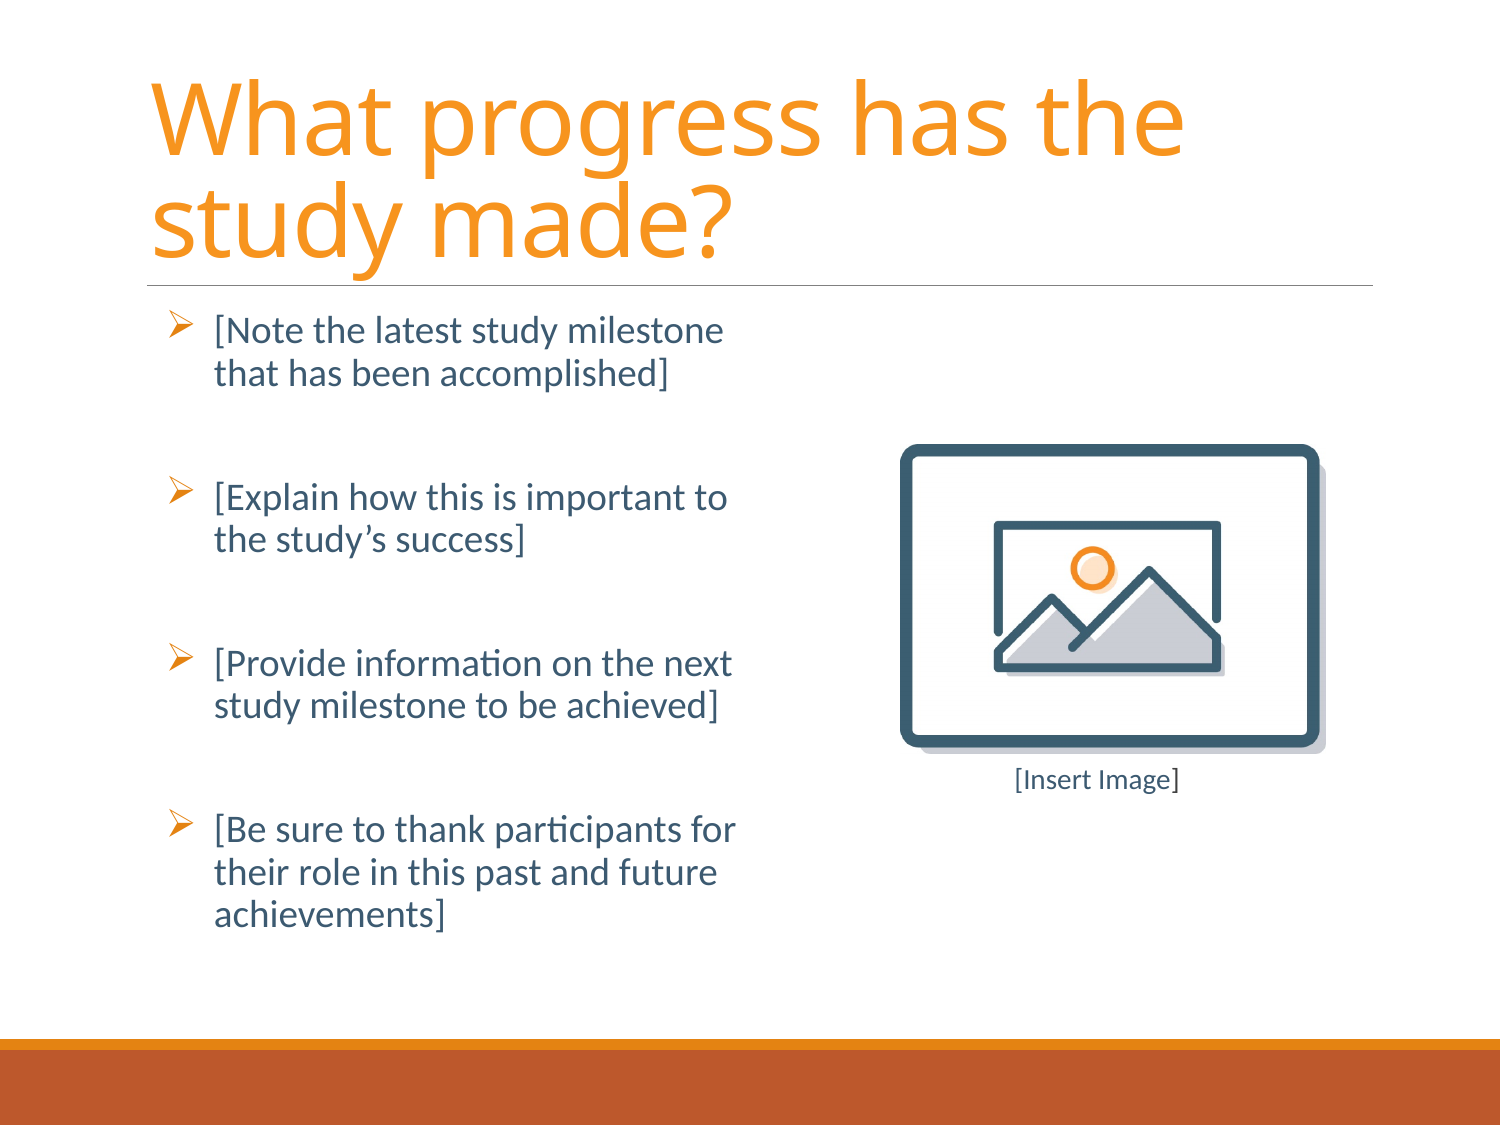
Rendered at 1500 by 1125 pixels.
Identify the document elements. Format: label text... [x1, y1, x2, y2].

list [899, 444, 1326, 755]
list [Note the latest study milestone that has been accomplished] [Explain how this is important to the study’s success] [Provide information on the next study milestone to be achieved] [Be sure to thank participants for their role in this past and future achievements] [135, 302, 743, 963]
text_box [Insert Image] [999, 762, 1206, 804]
title What progress has the study made? [135, 47, 1373, 285]
